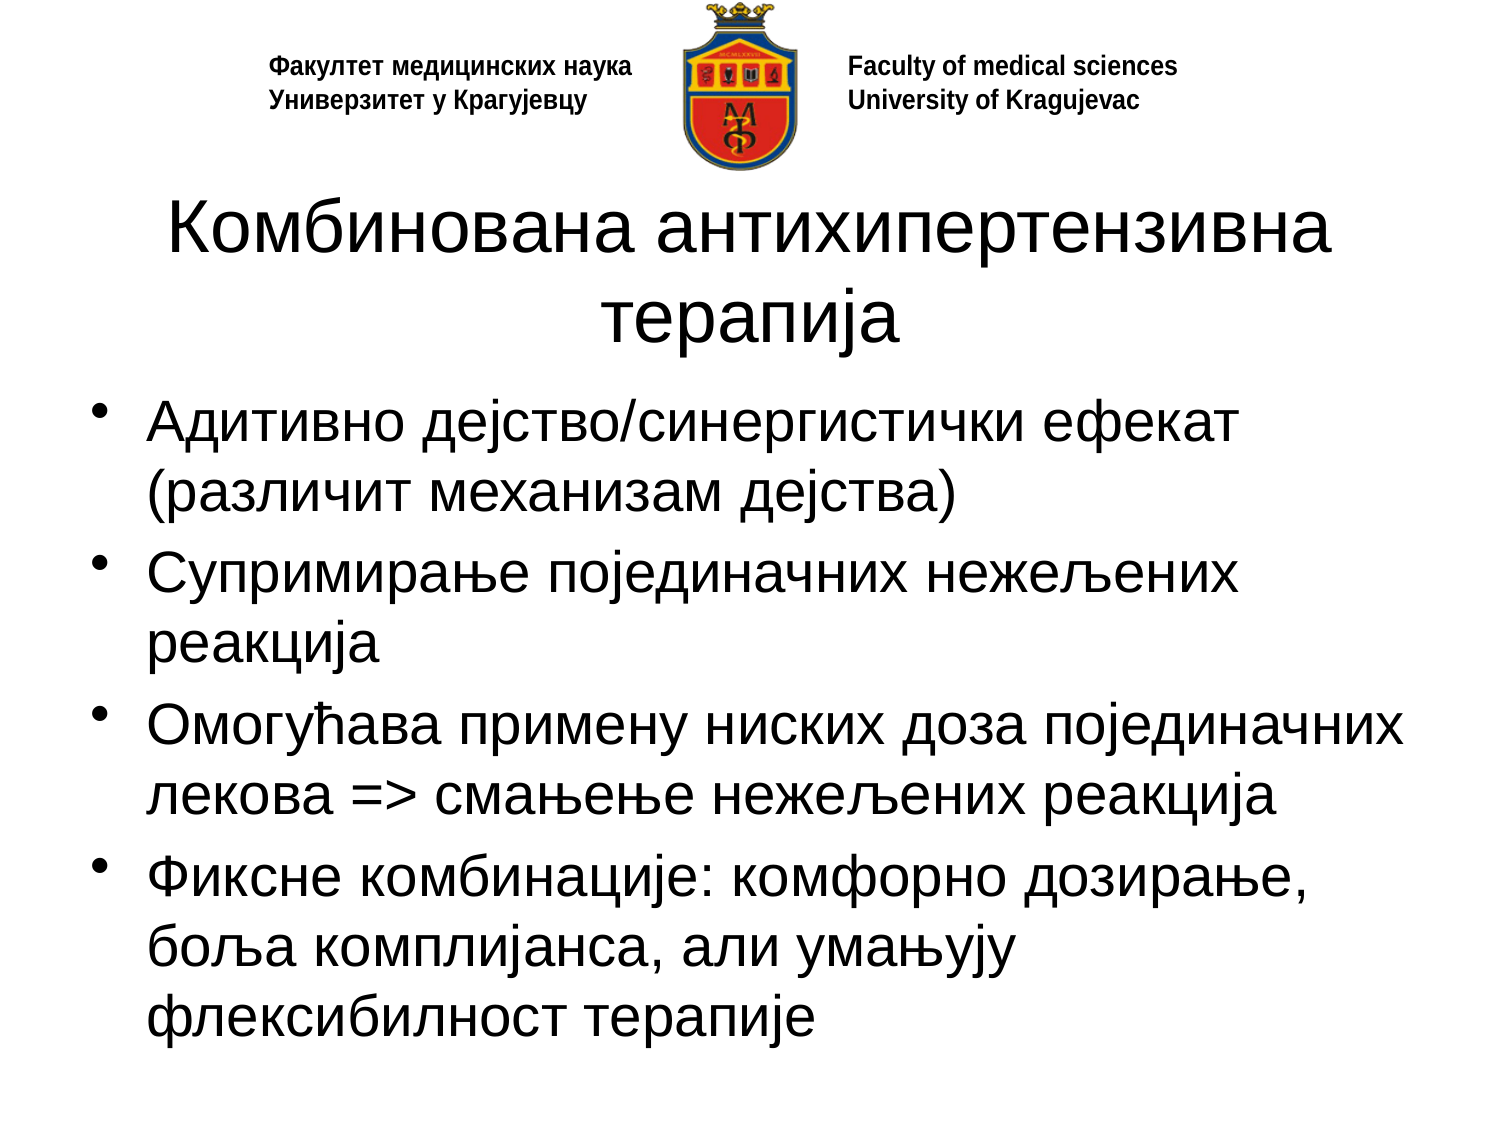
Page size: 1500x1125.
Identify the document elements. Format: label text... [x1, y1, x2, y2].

list Адитивнo дејство/синергистички ефекат (различит механизам дејства) Супримирање појединачних нежељених реакција Омогућава примену ниских доза појединачних лекова =˃ смањење нежељених реакција Фиксне комбинације: комфорно дозирање, боља комплијанса, али умањују флексибилност терапије [74, 374, 1426, 1118]
title Комбинована антихипертензивна терапија [74, 173, 1426, 362]
